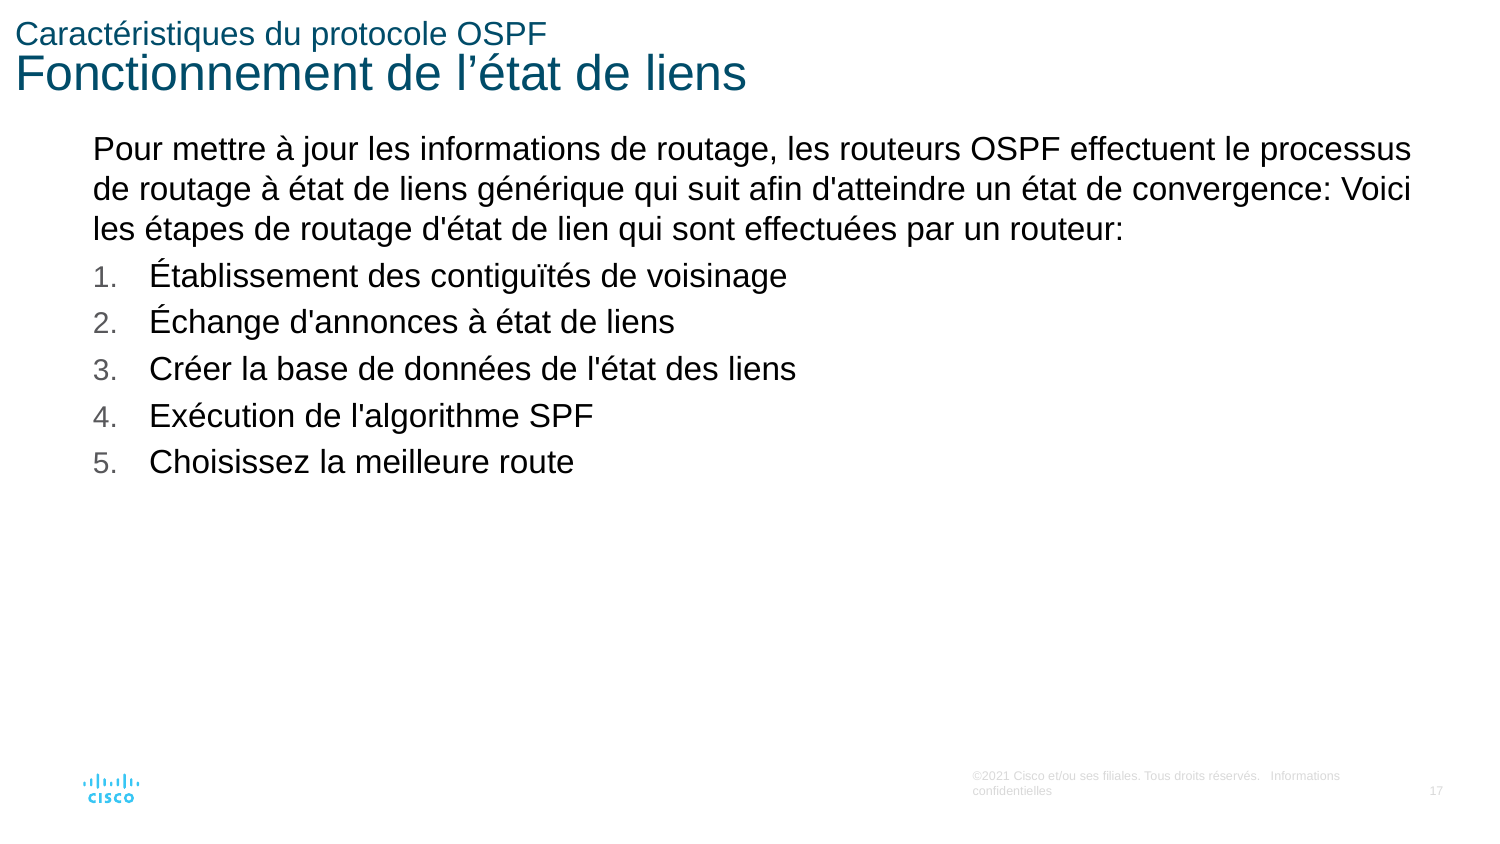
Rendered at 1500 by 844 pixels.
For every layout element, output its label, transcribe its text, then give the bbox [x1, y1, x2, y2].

title Caractéristiques du protocole OSPF Fonctionnement de l’état de liens [0, 0, 1369, 121]
list Pour mettre à jour les informations de routage, les routeurs OSPF effectuent le processus de routage à état de liens générique qui suit afin d'atteindre un état de convergence: Voici les étapes de routage d'état de lien qui sont effectuées par un routeur: Établissement des contiguïtés de voisinage Échange d'annonces à état de liens Créer la base de données de l'état des liens Exécution de l'algorithme SPF Choisissez la meilleure route [77, 120, 1437, 726]
